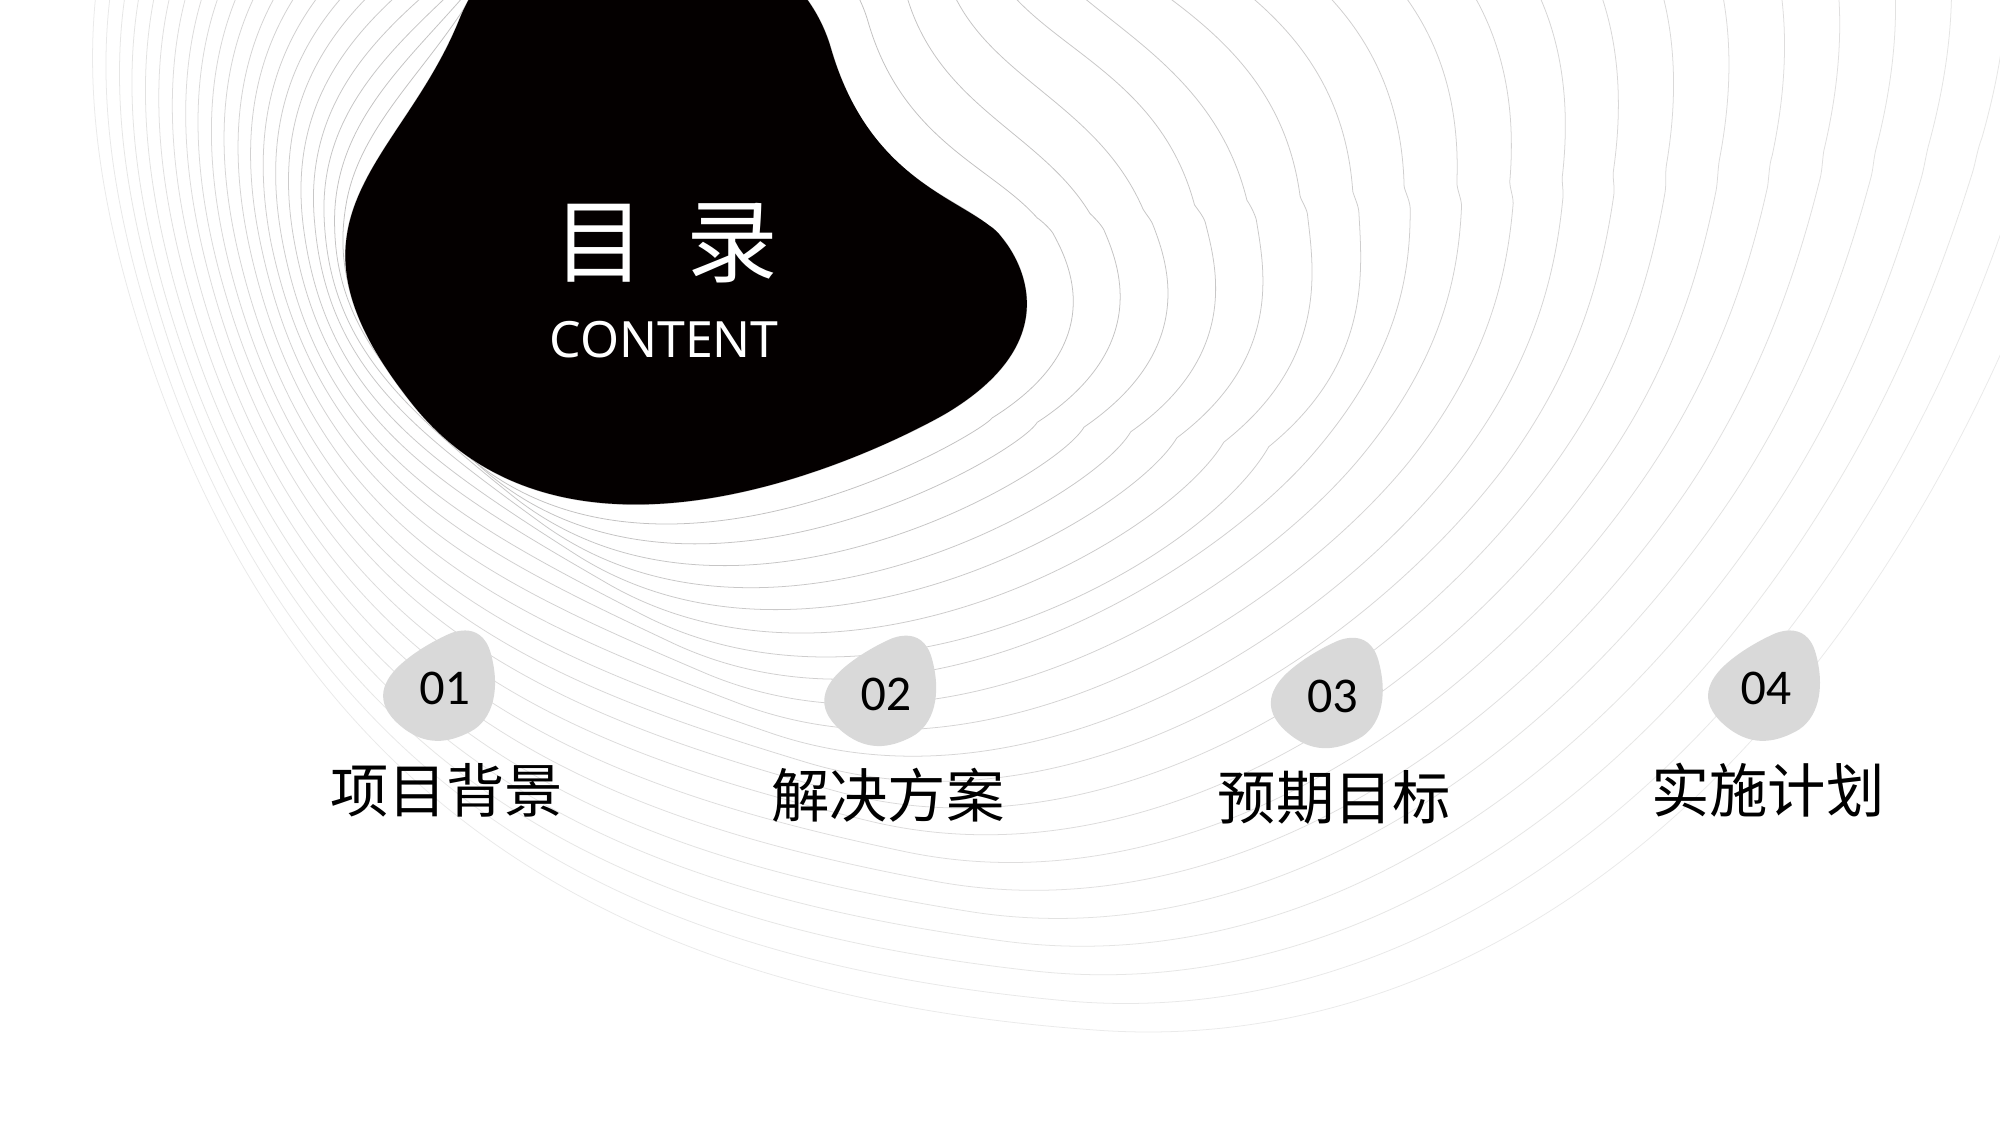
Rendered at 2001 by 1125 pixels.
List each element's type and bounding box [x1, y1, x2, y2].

text_box [1270, 637, 1383, 749]
text_box [0, 0, 2000, 1060]
text_box [824, 635, 937, 747]
text_box [382, 630, 495, 741]
text_box [1707, 630, 1820, 741]
